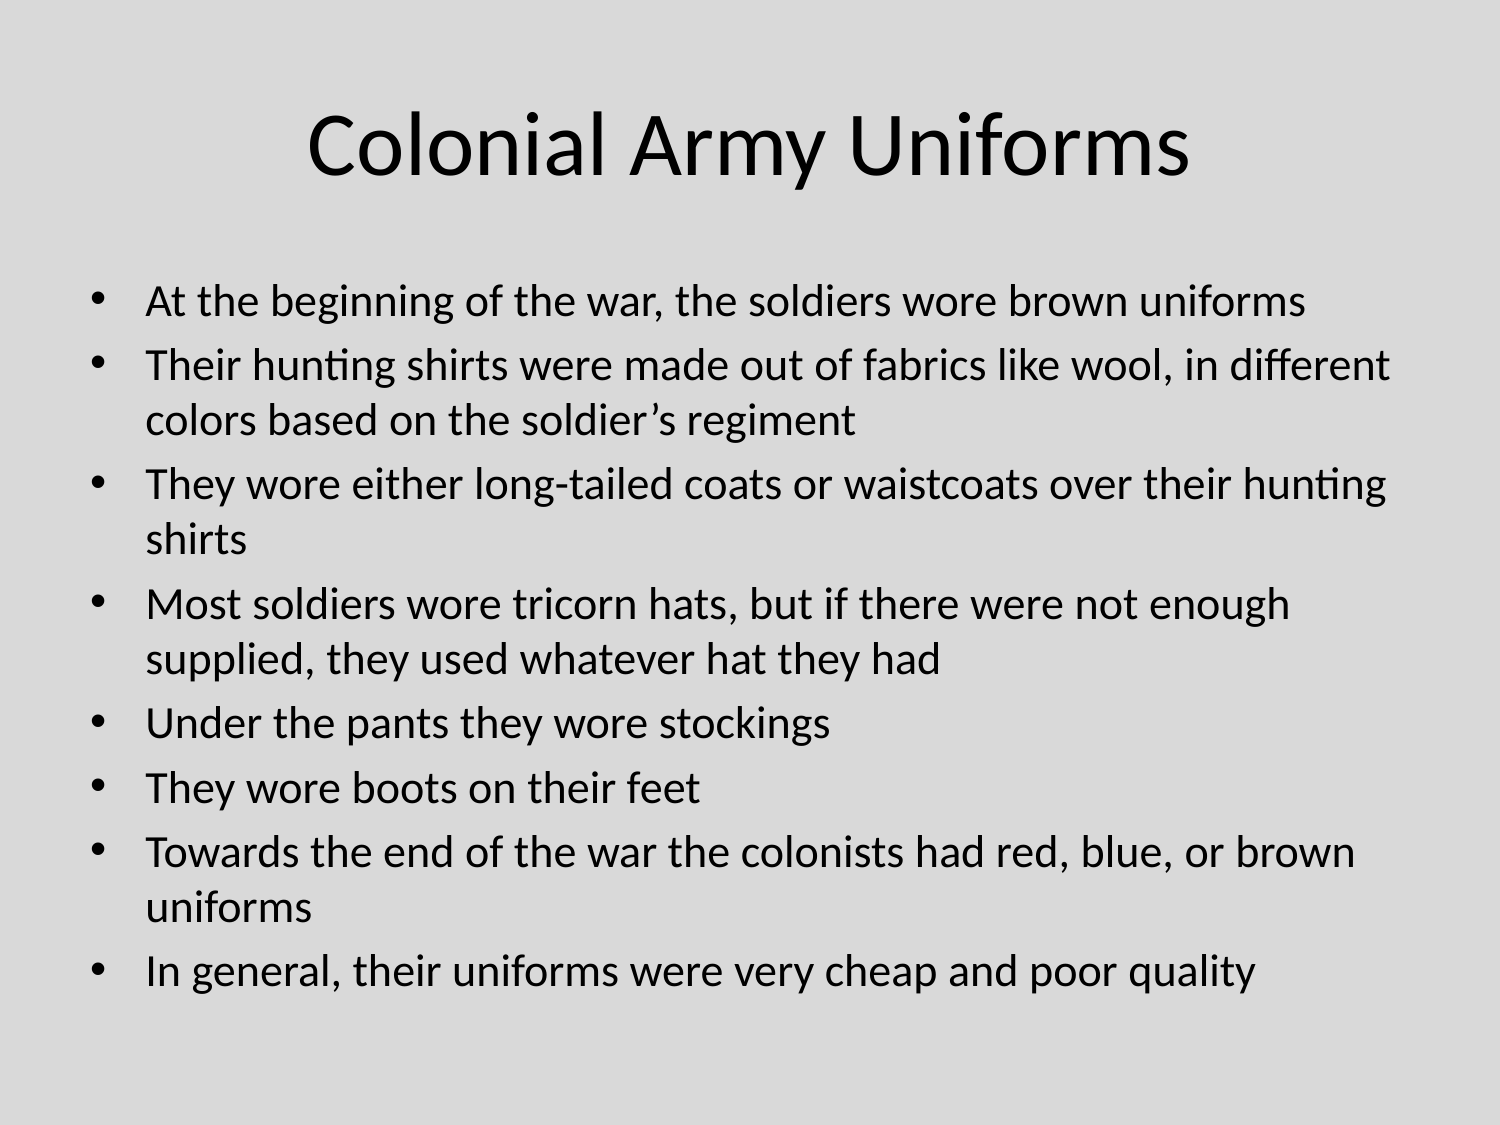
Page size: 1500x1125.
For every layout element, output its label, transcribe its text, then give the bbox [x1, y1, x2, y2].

list At the beginning of the war, the soldiers wore brown uniforms Their hunting shirts were made out of fabrics like wool, in different colors based on the soldier’s regiment They wore either long-tailed coats or waistcoats over their hunting shirts Most soldiers wore tricorn hats, but if there were not enough supplied, they used whatever hat they had Under the pants they wore stockings They wore boots on their feet Towards the end of the war the colonists had red, blue, or brown uniforms In general, their uniforms were very cheap and poor quality [75, 262, 1425, 1005]
title Colonial Army Uniforms [75, 45, 1425, 233]
